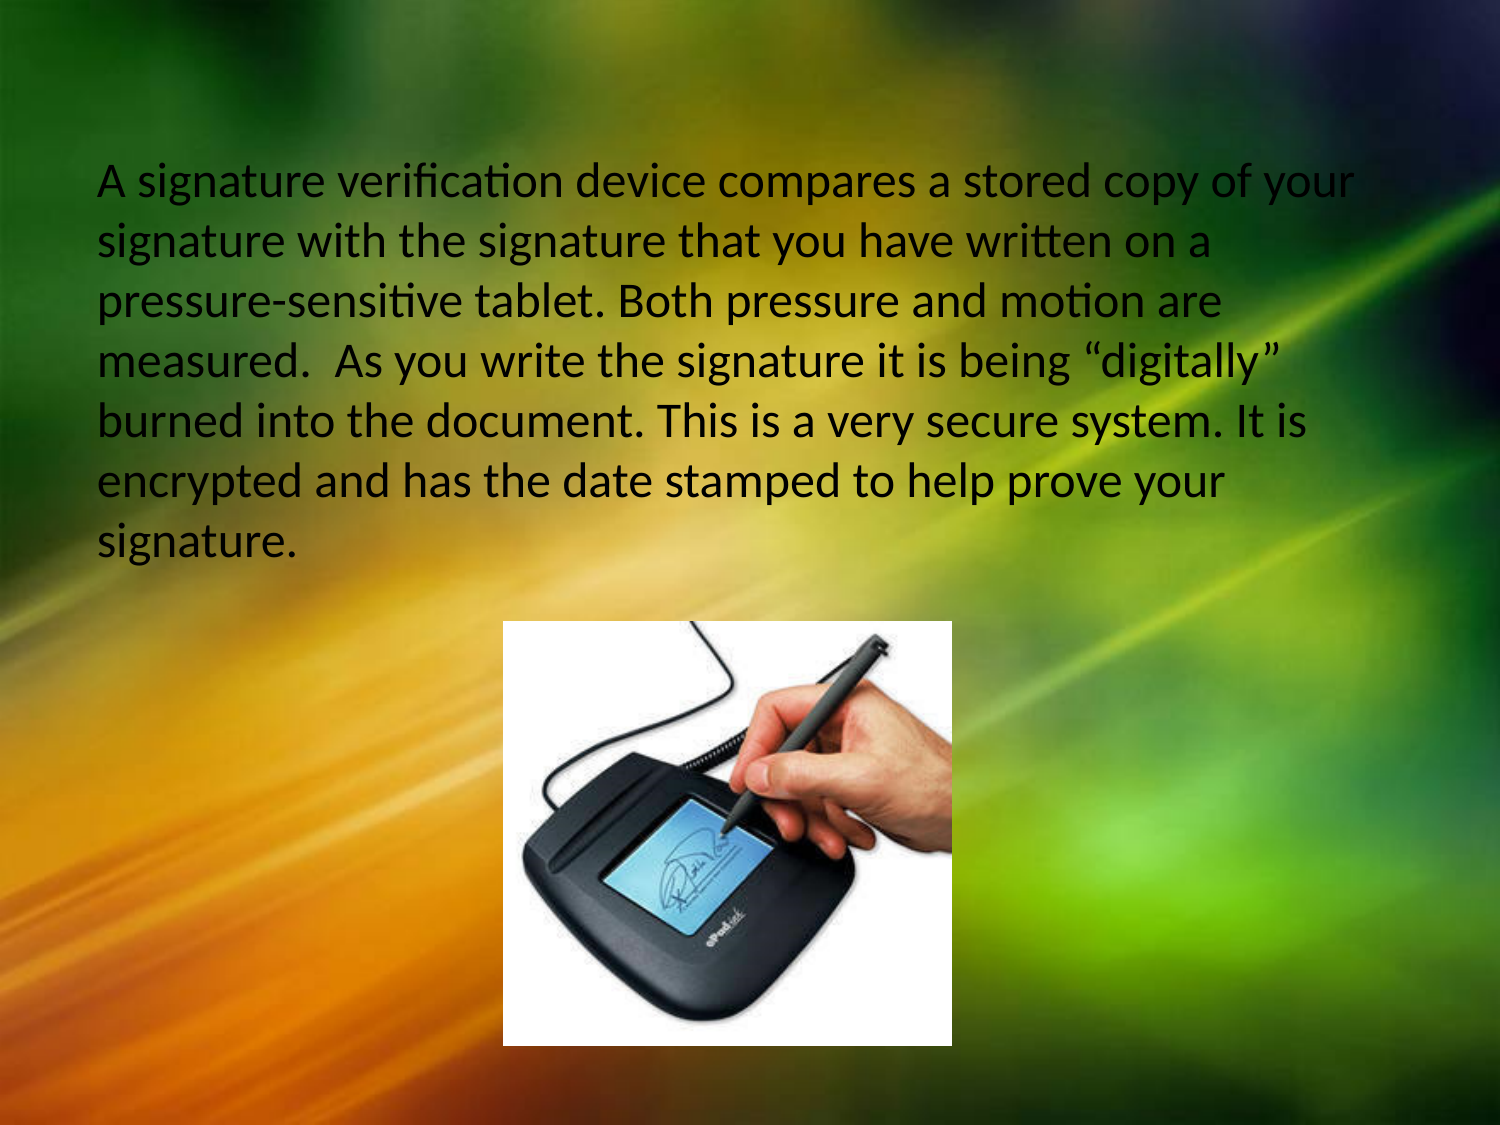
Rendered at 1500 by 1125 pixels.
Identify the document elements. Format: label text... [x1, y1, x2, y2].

text_box A signature verification device compares a stored copy of your signature with the signature that you have written on a pressure-sensitive tablet. Both pressure and motion are measured. As you write the signature it is being “digitally” burned into the document. This is a very secure system. It is encrypted and has the date stamped to help prove your signature. [82, 140, 1395, 621]
picture [0, 0, 1500, 1125]
